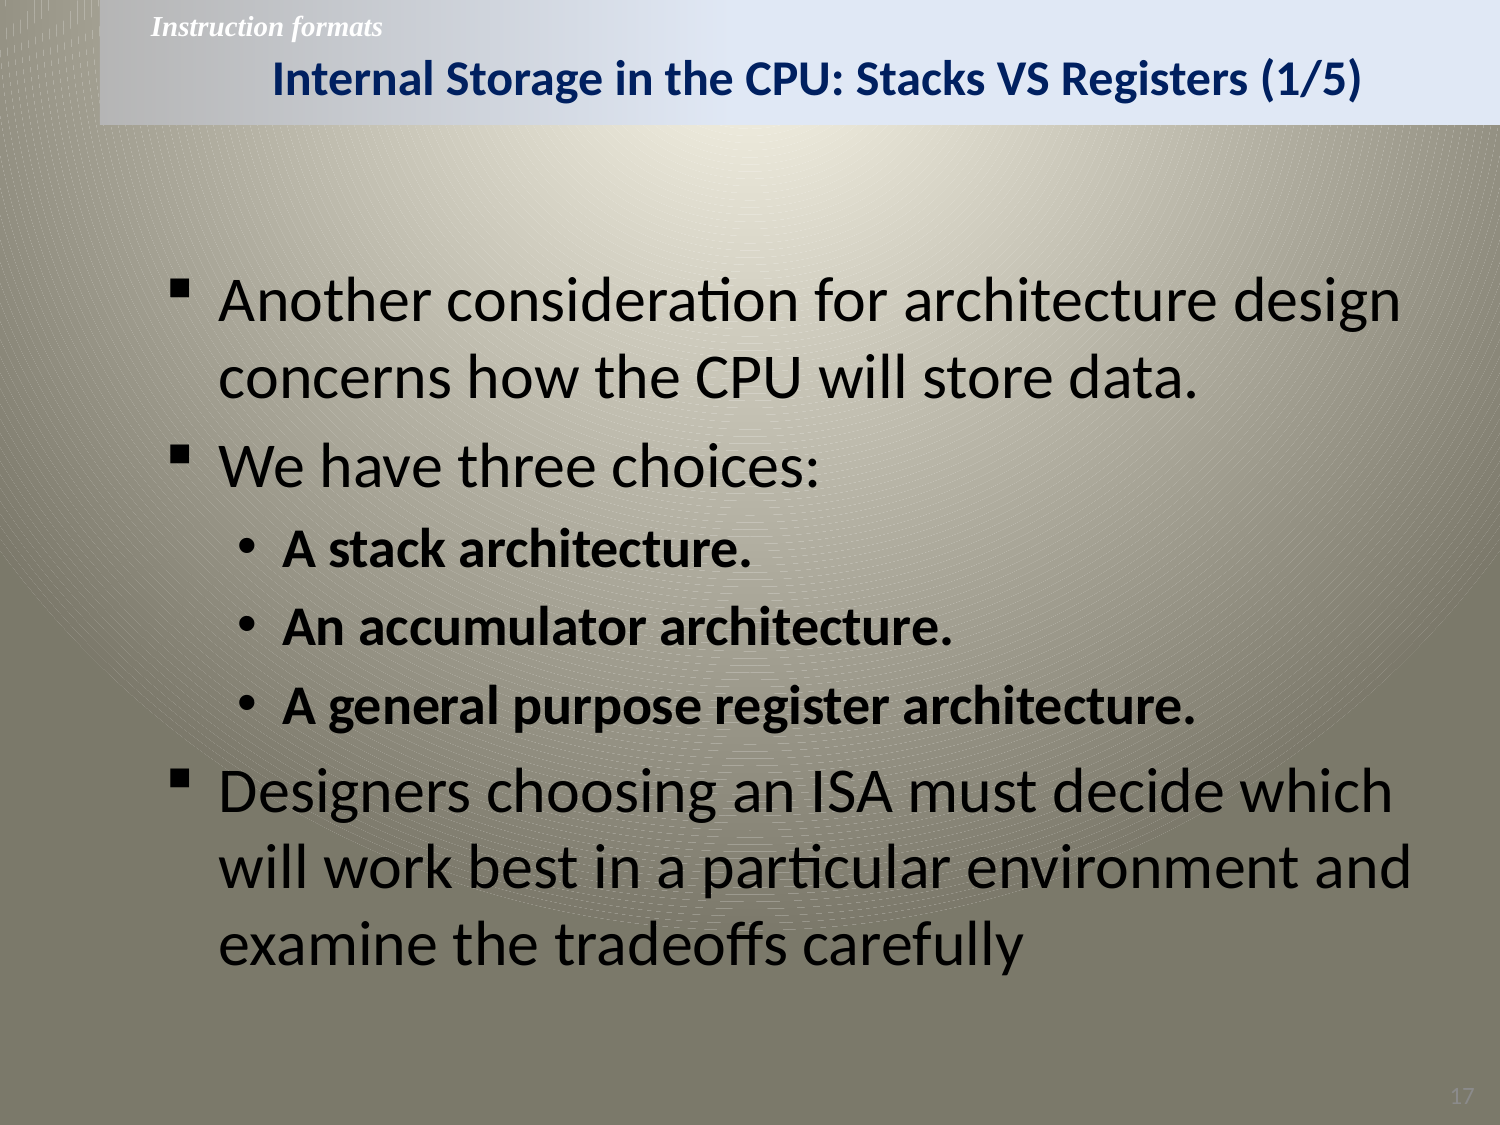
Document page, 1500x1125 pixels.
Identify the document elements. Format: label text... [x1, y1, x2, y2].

title Internal Storage in the CPU: Stacks VS Registers (1/5) [135, 37, 1500, 113]
list Another consideration for architecture design concerns how the CPU will store data. We have three choices: A stack architecture. An accumulator architecture. A general purpose register architecture. Designers choosing an ISA must decide which will work best in a particular environment and examine the tradeoffs carefully [150, 249, 1488, 993]
list Instruction formats [135, 0, 625, 50]
